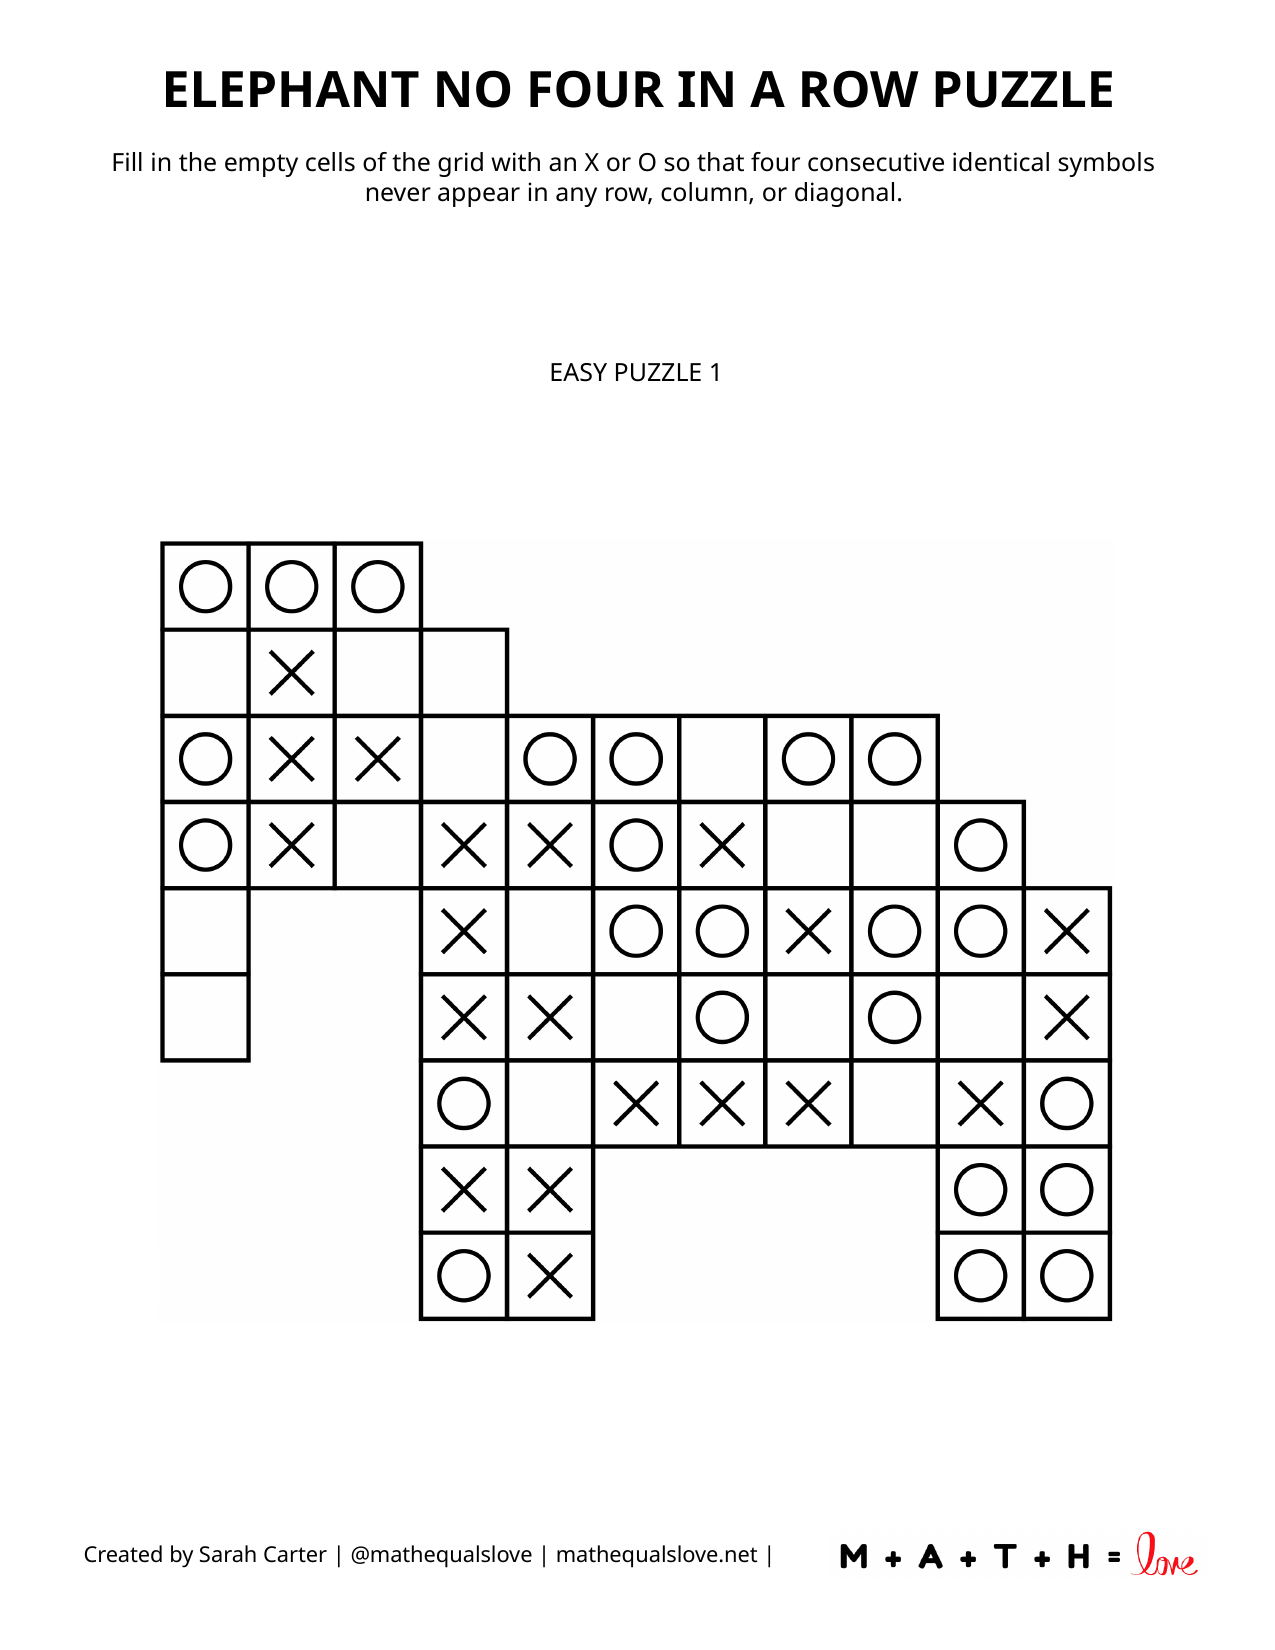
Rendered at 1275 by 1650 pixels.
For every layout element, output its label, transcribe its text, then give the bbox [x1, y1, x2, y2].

picture [826, 1528, 1207, 1580]
picture [157, 538, 1115, 1324]
text_box Created by Sarah Carter | @mathequalslove | mathequalslove.net | [68, 1533, 826, 1575]
text_box EASY PUZZLE 1 [158, 356, 1115, 407]
text_box Fill in the empty cells of the grid with an X or O so that four consecutive identical symbols never appear in any row, column, or diagonal. [0, 139, 1275, 215]
text_box ELEPHANT NO FOUR IN A ROW PUZZLE [66, 49, 1211, 125]
